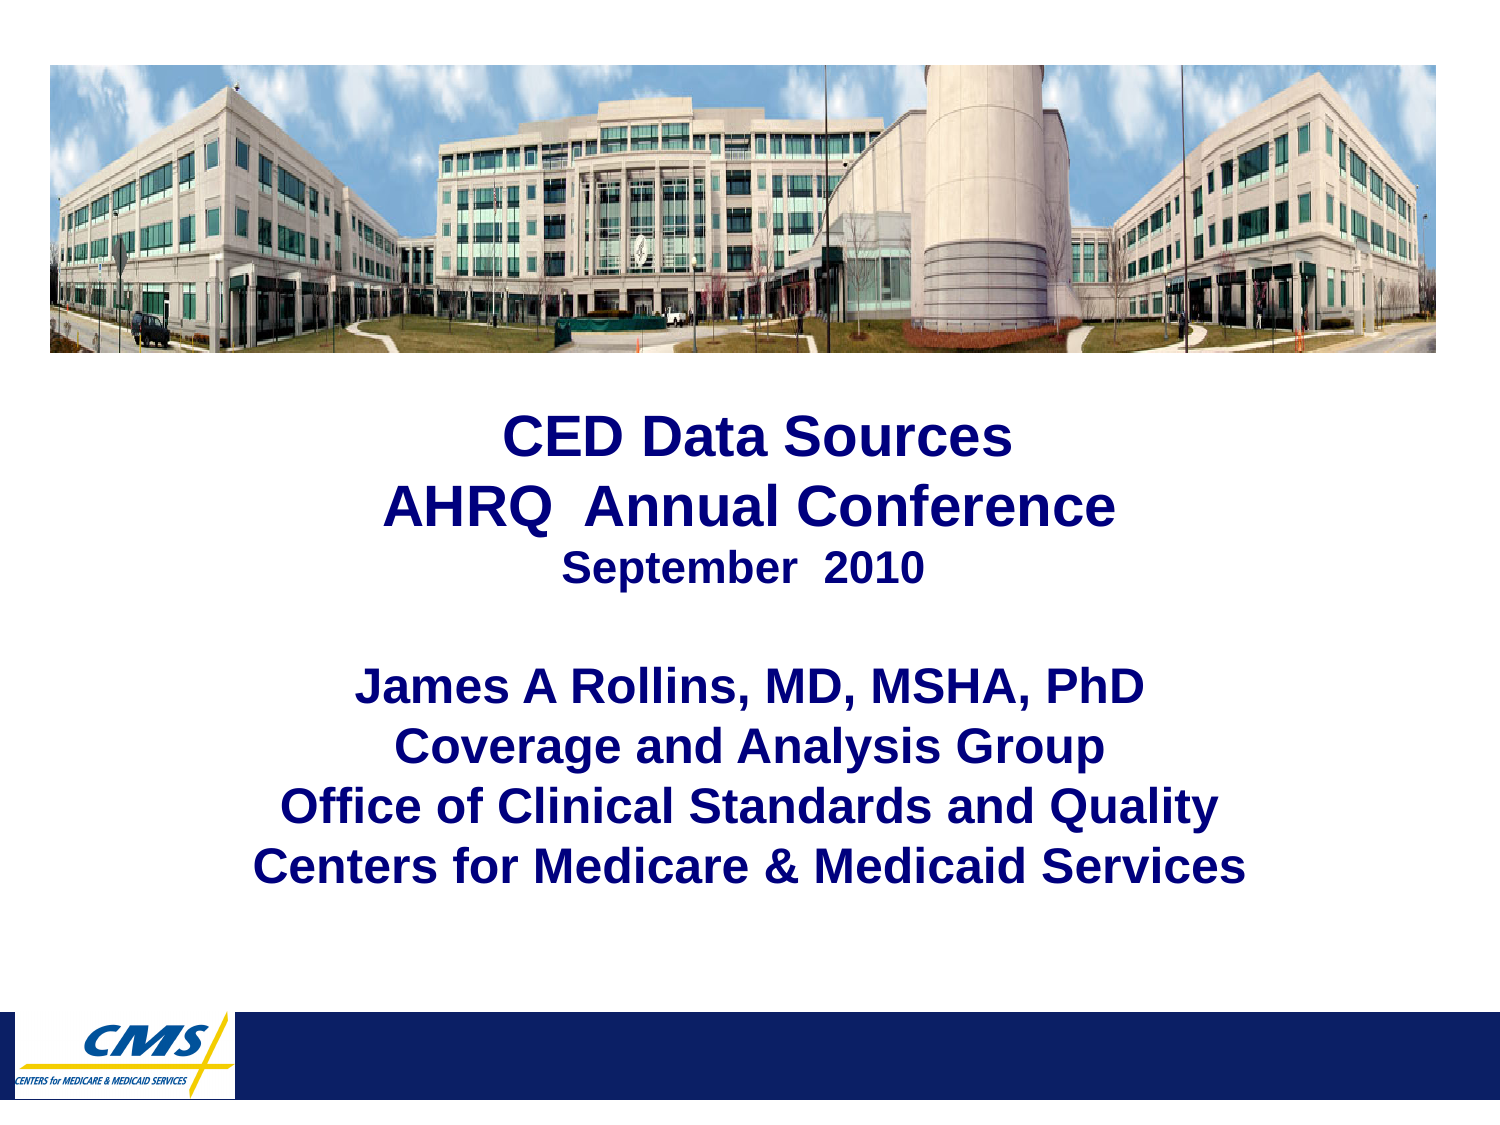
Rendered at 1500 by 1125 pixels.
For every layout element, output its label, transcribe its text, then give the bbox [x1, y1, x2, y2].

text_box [15, 1010, 235, 1100]
title CED Data Sources AHRQ Annual Conference September 2010 James A Rollins, MD, MSHA, PhD Coverage and Analysis Group Office of Clinical Standards and Quality Centers for Medicare & Medicaid Services [112, 524, 1388, 767]
picture [235, 1012, 1500, 1100]
picture [0, 1012, 15, 1100]
picture [49, 65, 1436, 354]
